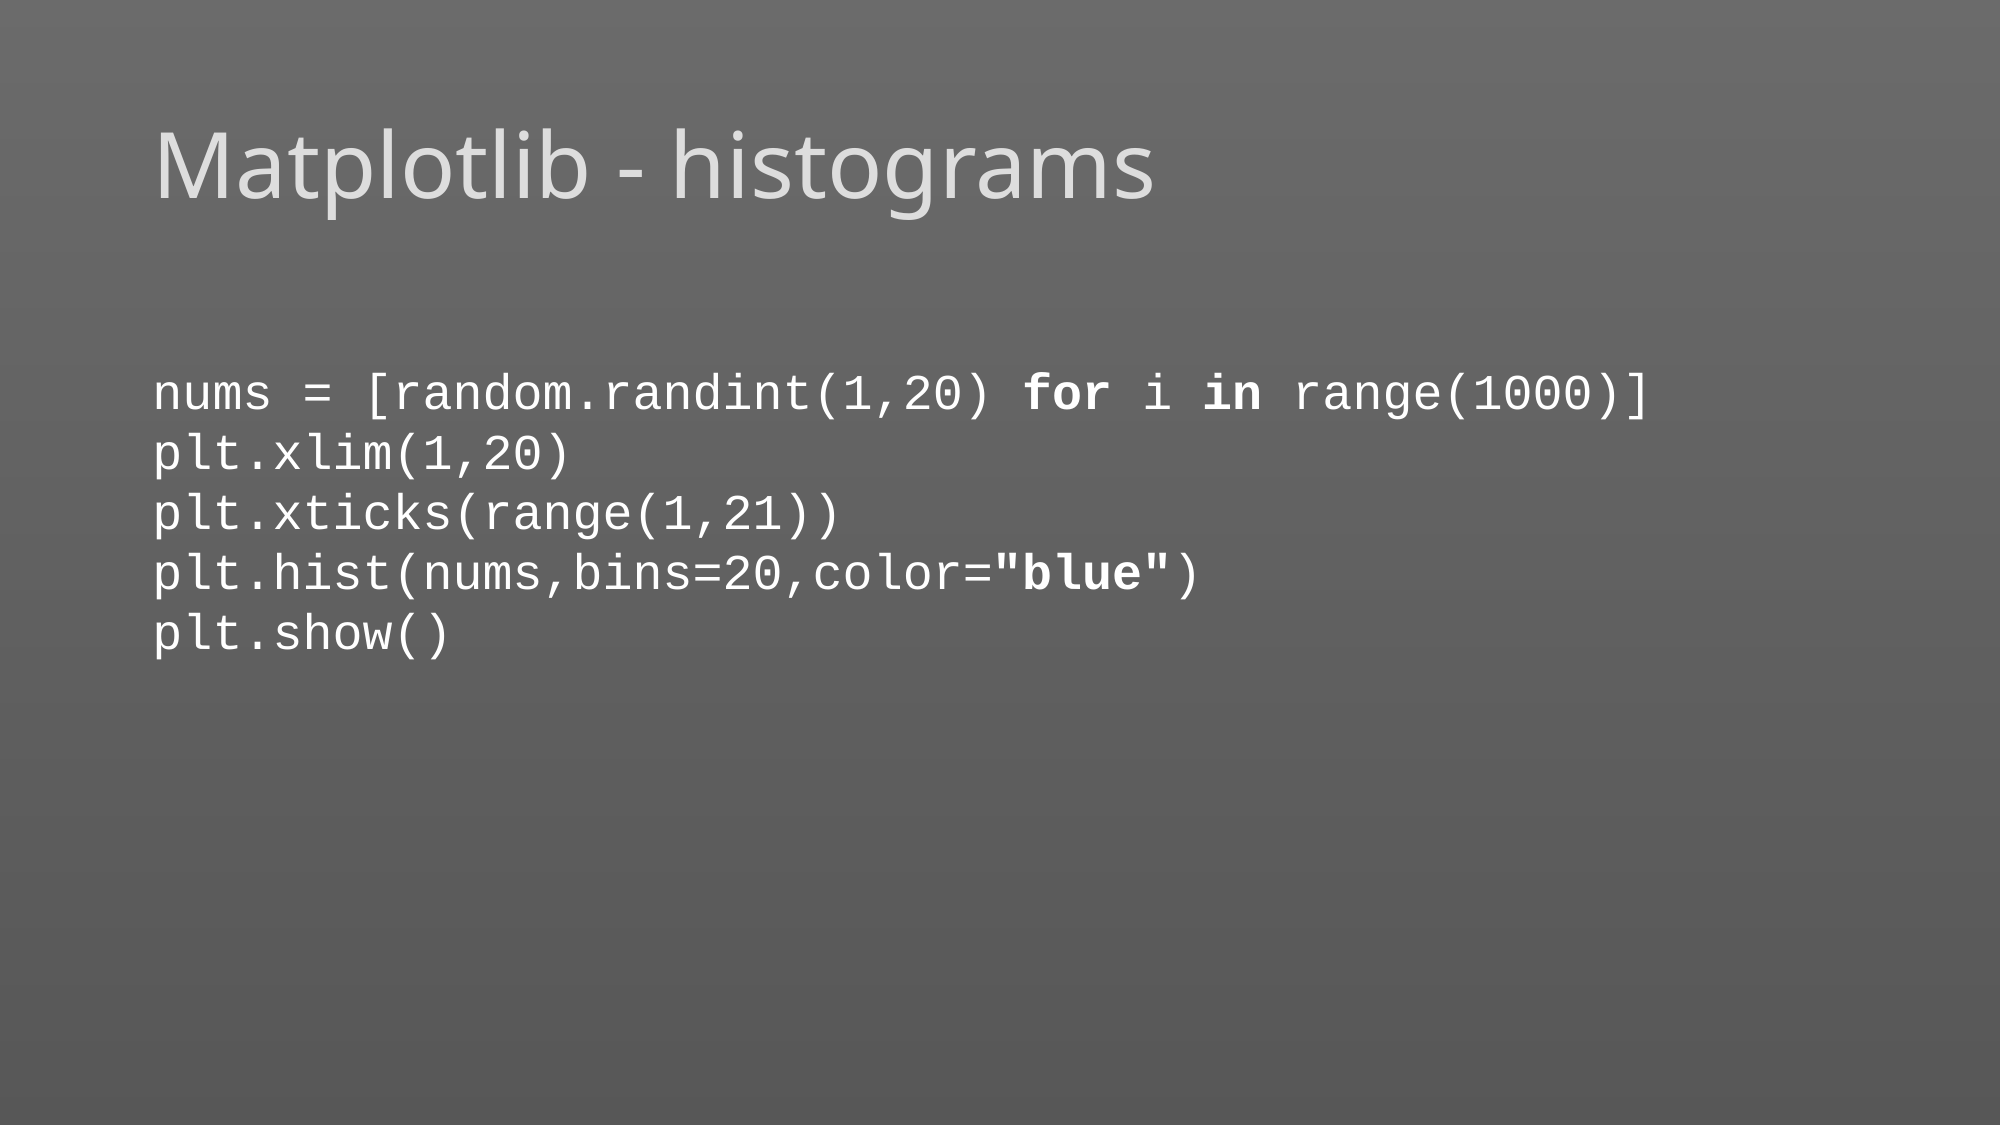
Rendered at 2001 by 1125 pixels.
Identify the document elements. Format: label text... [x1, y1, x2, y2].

text_box nums = [random.randint(1,20) for i in range(1000)] plt.xlim(1,20) plt.xticks(range(1,21)) plt.hist(nums,bins=20,color="blue") plt.show() [137, 352, 1958, 668]
title Matplotlib - histograms [137, 59, 1863, 278]
